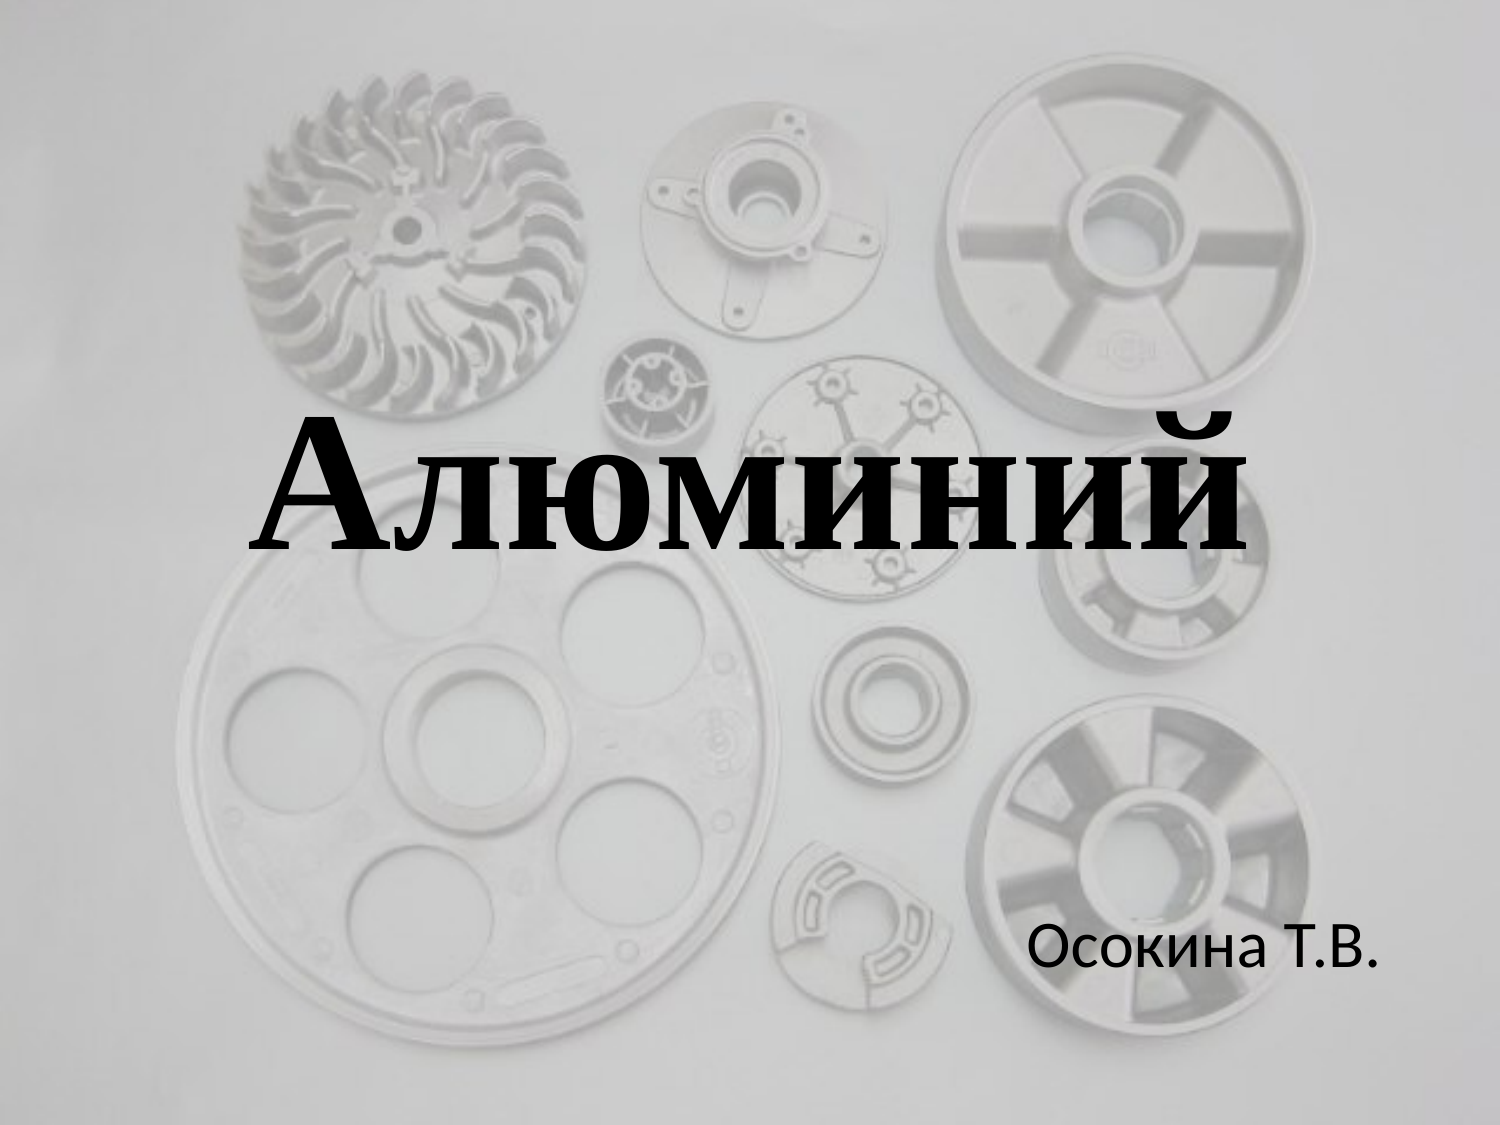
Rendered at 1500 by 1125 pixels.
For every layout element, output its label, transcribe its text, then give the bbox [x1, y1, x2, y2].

picture [0, 0, 1500, 1125]
title Алюминий [112, 349, 1388, 591]
subtitle Осокина Т.В. [1009, 893, 1399, 1039]
